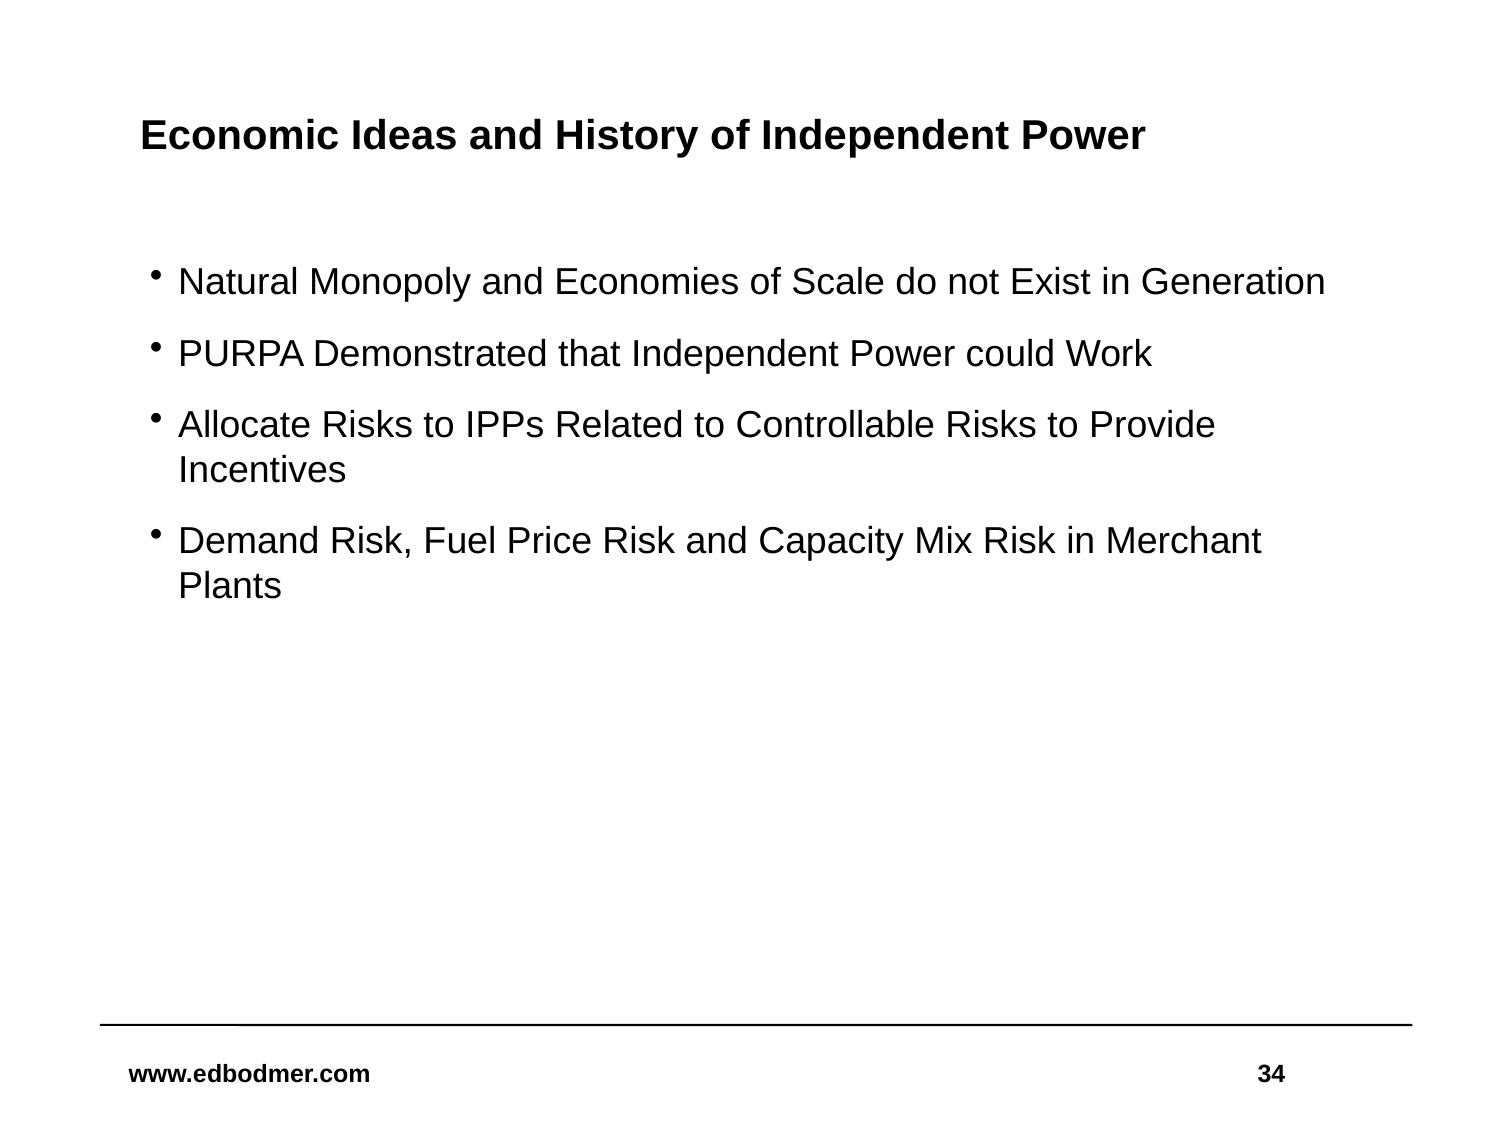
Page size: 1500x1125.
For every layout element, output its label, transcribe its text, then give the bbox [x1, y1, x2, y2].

list Natural Monopoly and Economies of Scale do not Exist in Generation PURPA Demonstrated that Independent Power could Work Allocate Risks to IPPs Related to Controllable Risks to Provide Incentives Demand Risk, Fuel Price Risk and Capacity Mix Risk in Merchant Plants [125, 249, 1375, 1000]
title Economic Ideas and History of Independent Power [125, 99, 1288, 225]
